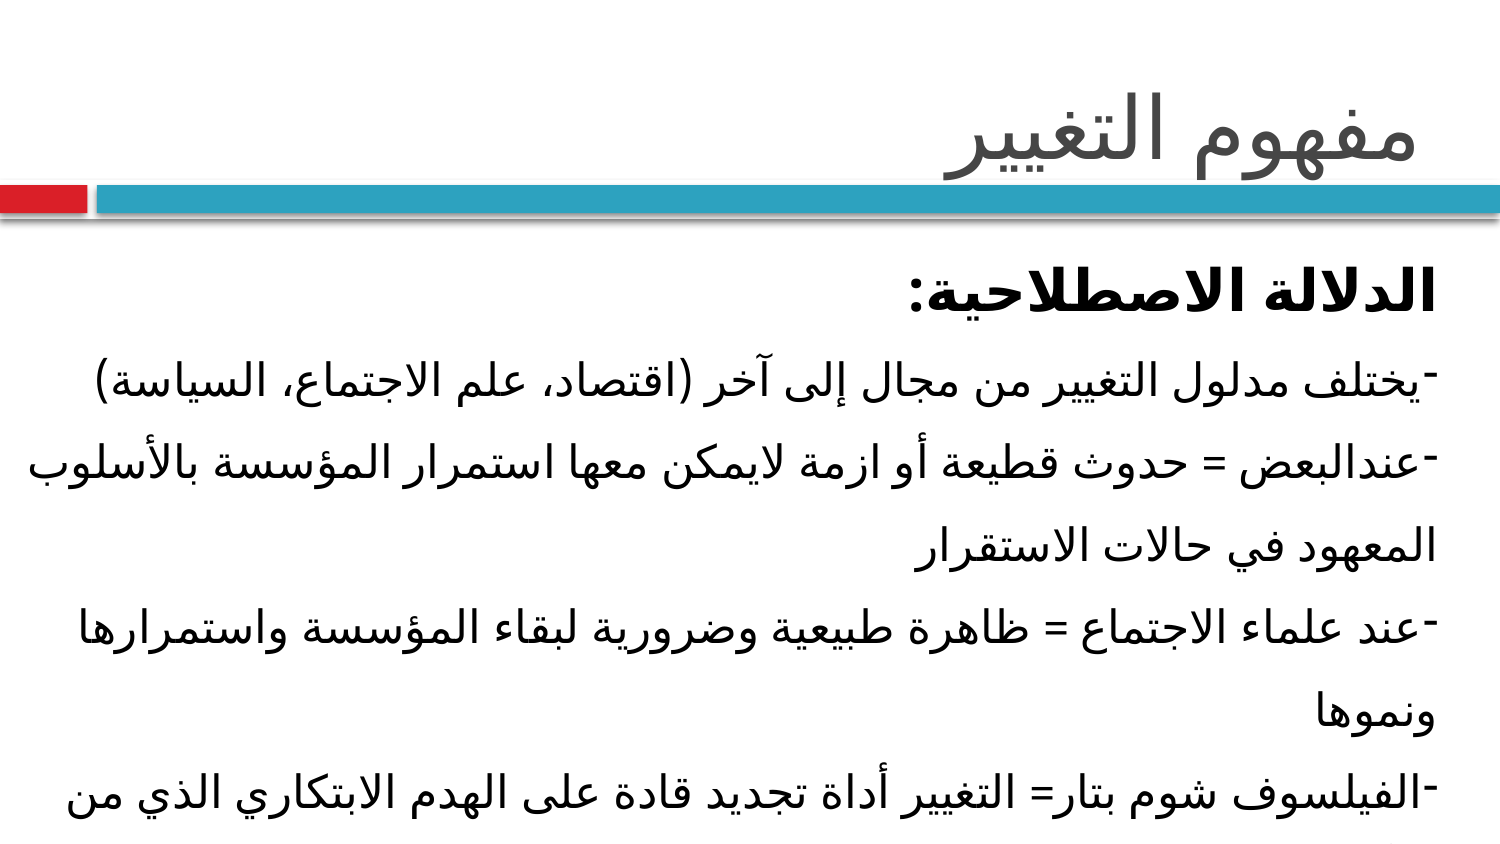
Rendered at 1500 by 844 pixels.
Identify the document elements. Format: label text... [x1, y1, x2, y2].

title مفهوم التغيير [99, 19, 1438, 185]
text_box الدلالة الاصطلاحية: يختلف مدلول التغيير من مجال إلى آخر (اقتصاد، علم الاجتماع، السياسة) عندالبعض = حدوث قطيعة أو ازمة لايمكن معها استمرار المؤسسة بالأسلوب المعهود في حالات الاستقرار عند علماء الاجتماع = ظاهرة طبيعية وضرورية لبقاء المؤسسة واستمرارها ونموها الفيلسوف شوم بتار= التغيير أداة تجديد قادة على الهدم الابتكاري الذي من شأنه حماية للمؤسسات من الانقراض الذي يتهددها في حالة وجمودها أو عدم قدرتها على التأقلم مع المتغيرات [0, 210, 1453, 844]
